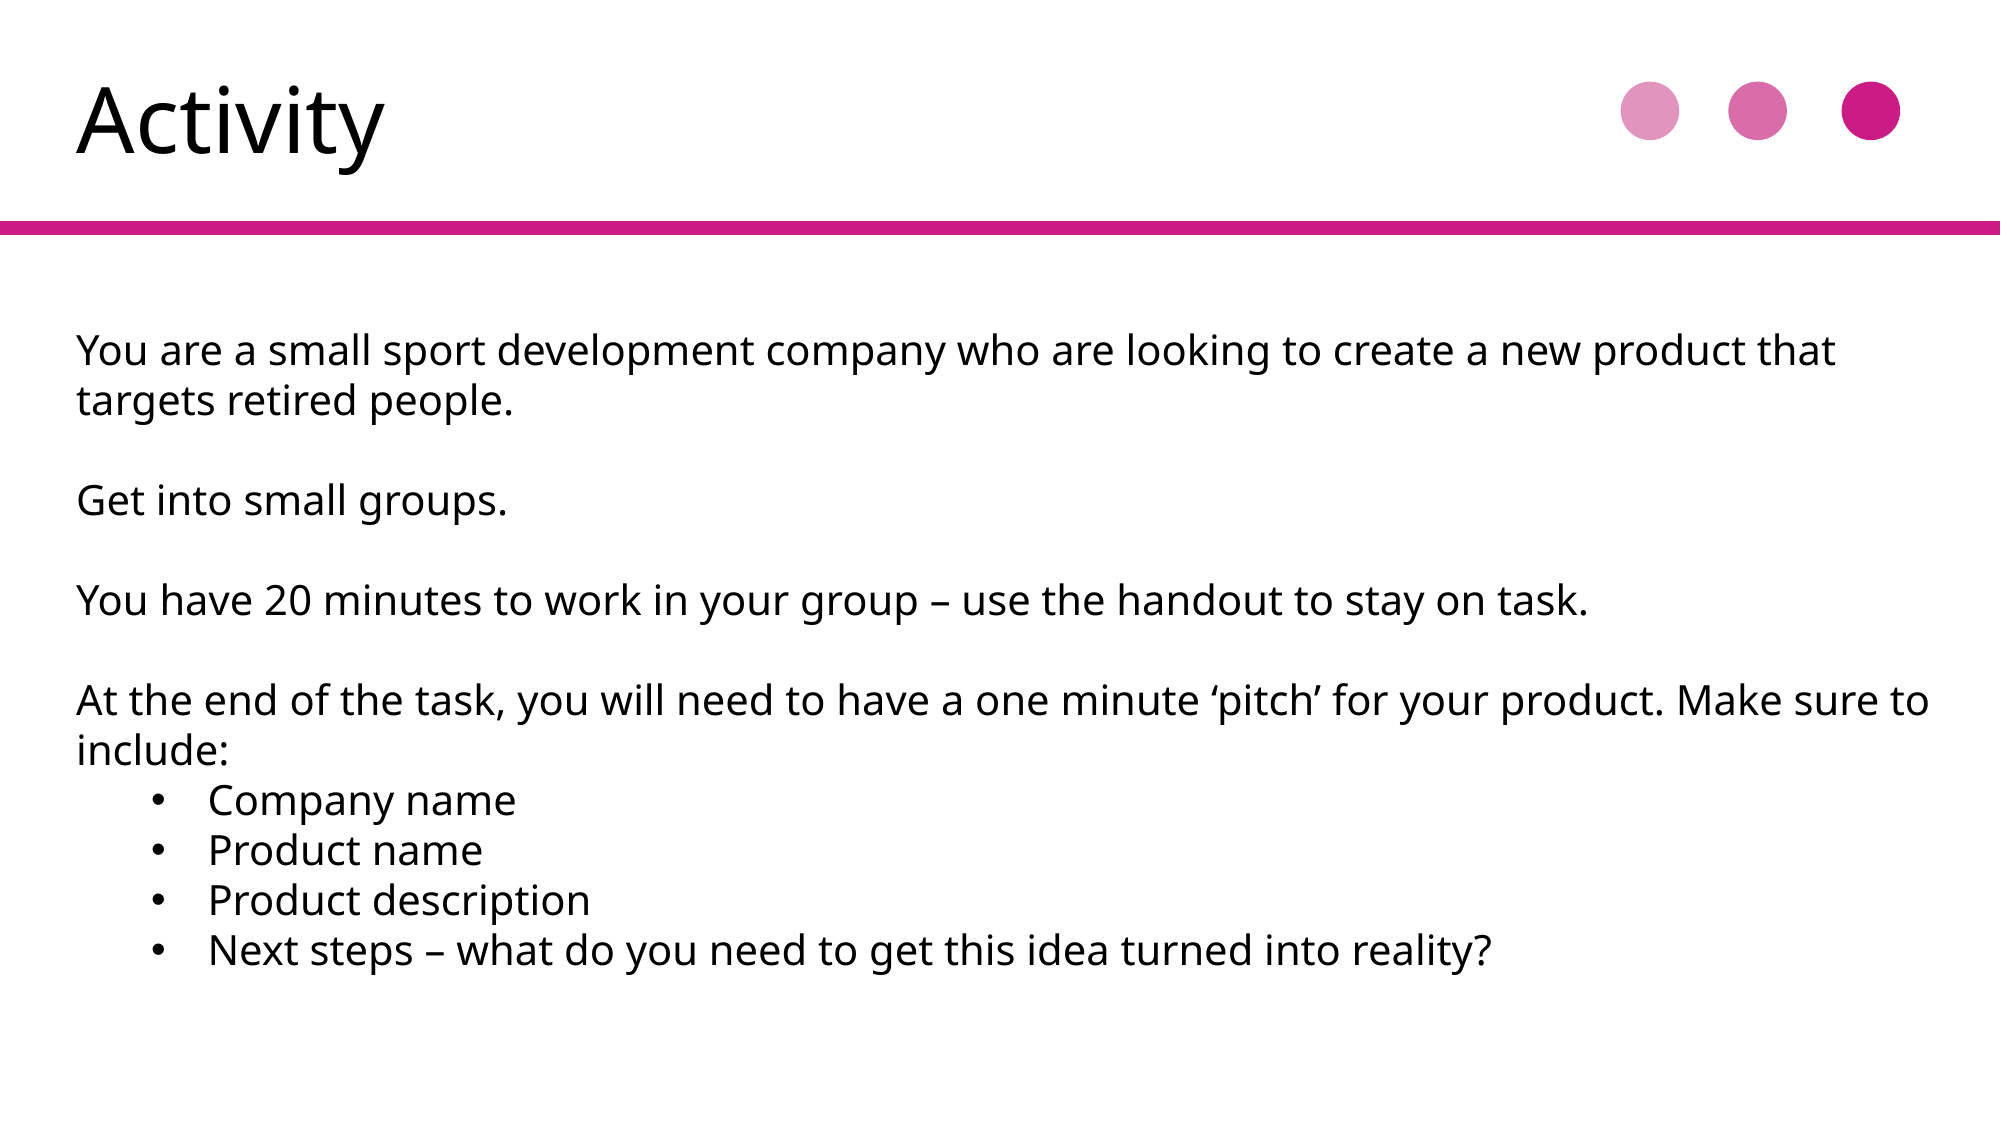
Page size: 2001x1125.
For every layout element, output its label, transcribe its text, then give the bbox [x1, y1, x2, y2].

text_box [1841, 81, 1901, 141]
text_box You are a small sport development company who are looking to create a new product that targets retired people. Get into small groups. You have 20 minutes to work in your group – use the handout to stay on task. At the end of the task, you will need to have a one minute ‘pitch’ for your product. Make sure to include: Company name Product name Product description Next steps – what do you need to get this idea turned into reality? [61, 316, 1963, 1032]
text_box [1728, 81, 1787, 141]
text_box Activity [61, 67, 1215, 210]
text_box [0, 221, 2000, 235]
text_box [1620, 81, 1680, 141]
